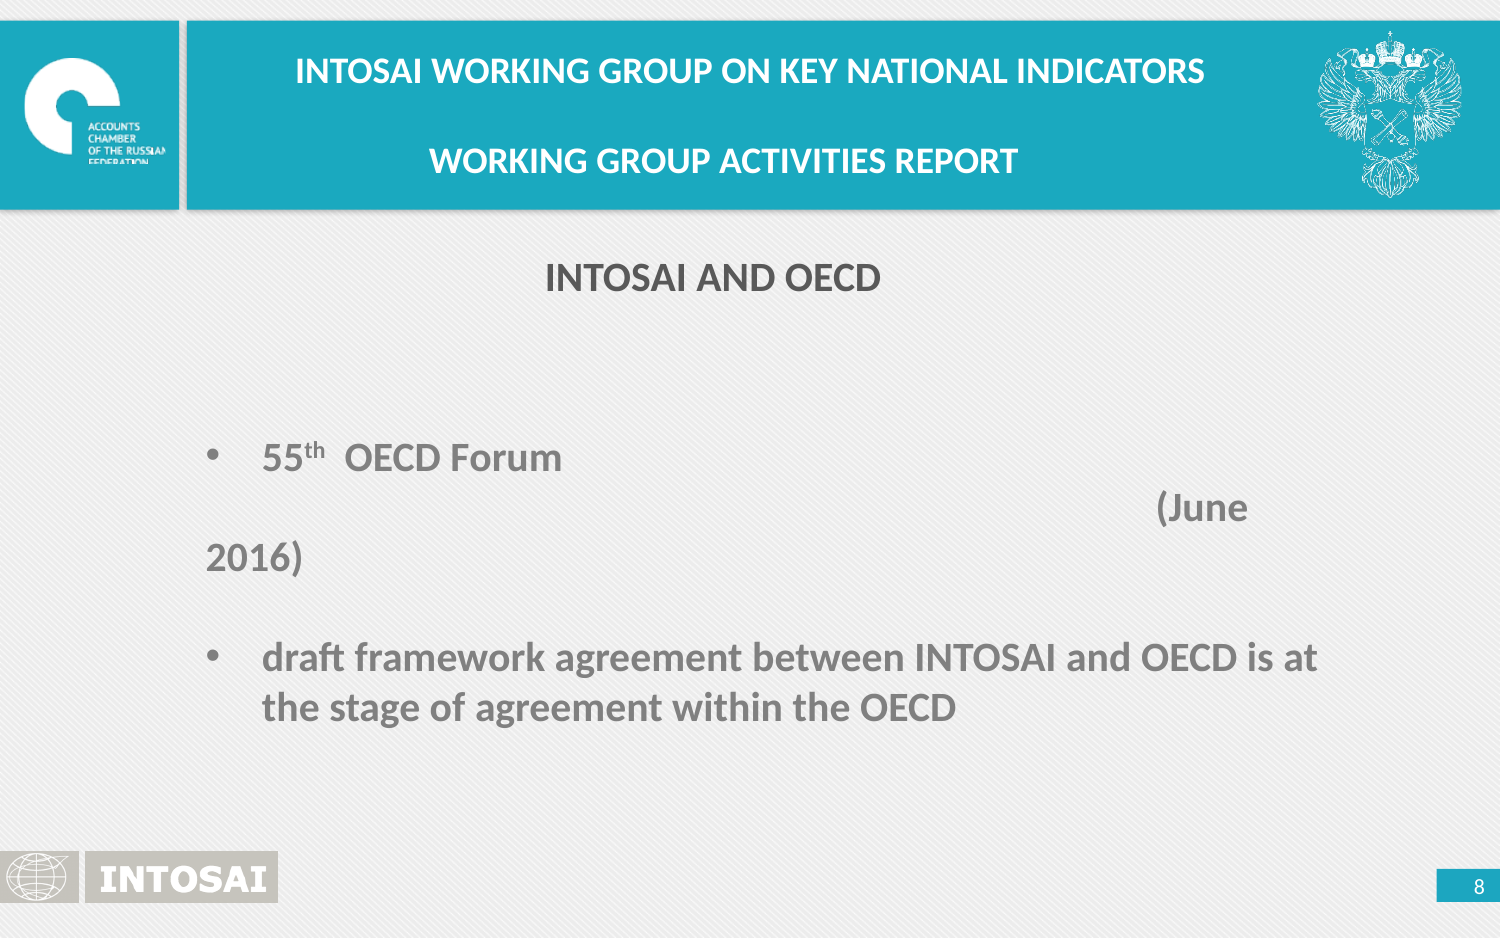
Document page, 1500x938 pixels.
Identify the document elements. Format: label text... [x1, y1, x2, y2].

text_box INTOSAI AND OECD [85, 240, 1341, 309]
text_box INTOSAI WORKING GROUP ON KEY NATIONAL INDICATORS [280, 38, 1263, 99]
picture [0, 0, 1500, 938]
text_box WORKING GROUP ACTIVITIES REPORT [414, 128, 1043, 188]
text_box 55th OECD Forum (June 2016) draft framework agreement between INTOSAI and OECD is at the stage of agreement within the OECD [190, 372, 1363, 738]
